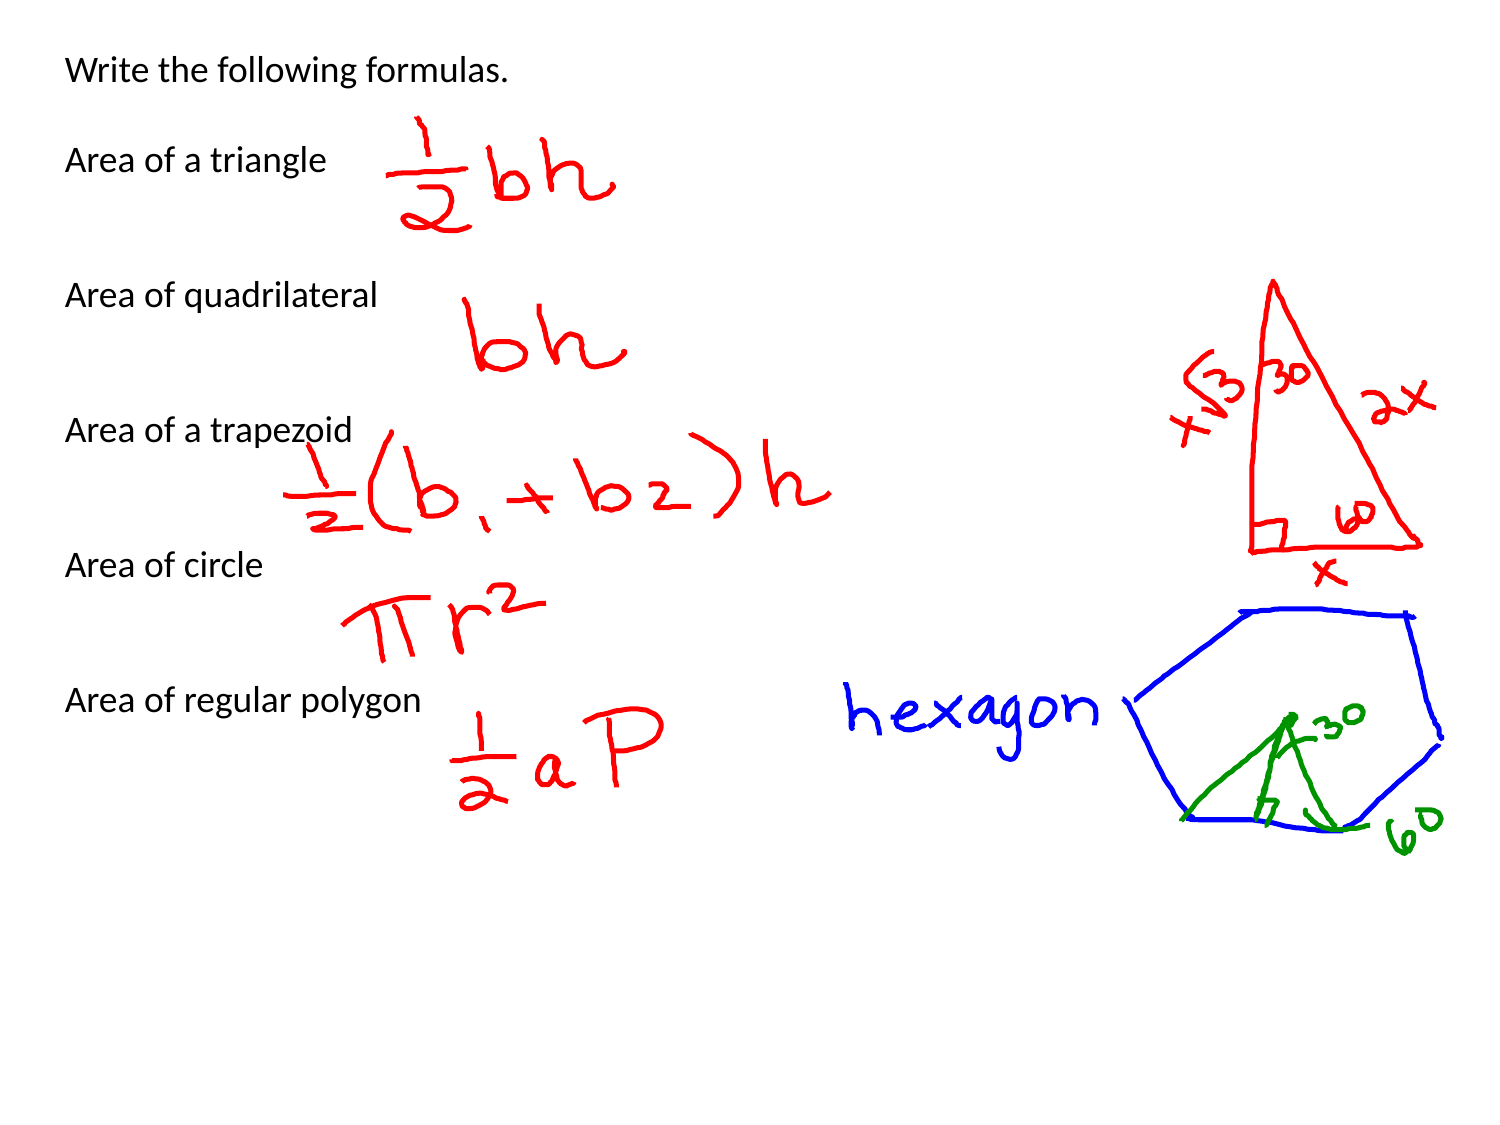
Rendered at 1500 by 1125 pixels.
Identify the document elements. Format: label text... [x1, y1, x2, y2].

text_box [1257, 797, 1279, 827]
text_box [998, 696, 1020, 761]
text_box [480, 516, 491, 533]
text_box [506, 497, 536, 502]
text_box [574, 458, 630, 511]
text_box [451, 755, 517, 762]
text_box [1261, 720, 1286, 799]
text_box [460, 777, 509, 810]
text_box [525, 484, 549, 514]
text_box [385, 168, 467, 177]
text_box [1415, 809, 1442, 831]
text_box [396, 608, 414, 657]
text_box [1404, 610, 1443, 740]
text_box [463, 298, 527, 371]
text_box [538, 303, 626, 368]
text_box [536, 755, 575, 787]
text_box [448, 604, 491, 654]
text_box [1276, 737, 1317, 758]
text_box [1180, 728, 1280, 822]
text_box [690, 433, 740, 517]
text_box [1387, 820, 1415, 855]
text_box [1344, 705, 1364, 724]
text_box [1295, 747, 1331, 816]
text_box [1289, 716, 1299, 725]
text_box [1185, 817, 1264, 825]
text_box [477, 712, 483, 751]
text_box [1062, 694, 1097, 726]
text_box [415, 116, 430, 156]
text_box [1352, 743, 1440, 822]
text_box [1170, 281, 1437, 586]
text_box [306, 443, 328, 488]
text_box [404, 445, 457, 517]
text_box [1268, 821, 1344, 832]
text_box [486, 145, 529, 200]
text_box [1304, 809, 1371, 831]
text_box [583, 708, 662, 752]
text_box [372, 615, 385, 663]
text_box [1313, 717, 1342, 738]
text_box [1122, 698, 1189, 813]
text_box [1030, 698, 1056, 727]
text_box [369, 430, 412, 533]
text_box [844, 682, 881, 736]
text_box [487, 584, 547, 612]
text_box [934, 702, 946, 712]
text_box [947, 713, 961, 727]
text_box [890, 702, 927, 731]
text_box [1285, 717, 1297, 741]
text_box [307, 512, 364, 531]
text_box [611, 750, 618, 788]
text_box Write the following formulas. Area of a triangle Area of quadrilateral Area of a trapezoid Area of circle Area of regular polygon [50, 37, 1125, 728]
text_box [1254, 804, 1260, 821]
text_box [764, 438, 831, 506]
text_box [341, 596, 431, 627]
text_box [541, 138, 615, 199]
text_box [648, 483, 691, 509]
text_box [928, 696, 963, 728]
text_box [969, 696, 1001, 723]
text_box [402, 186, 471, 232]
text_box [1133, 614, 1251, 701]
text_box [1238, 608, 1404, 617]
text_box [1287, 713, 1297, 721]
text_box [283, 492, 357, 498]
